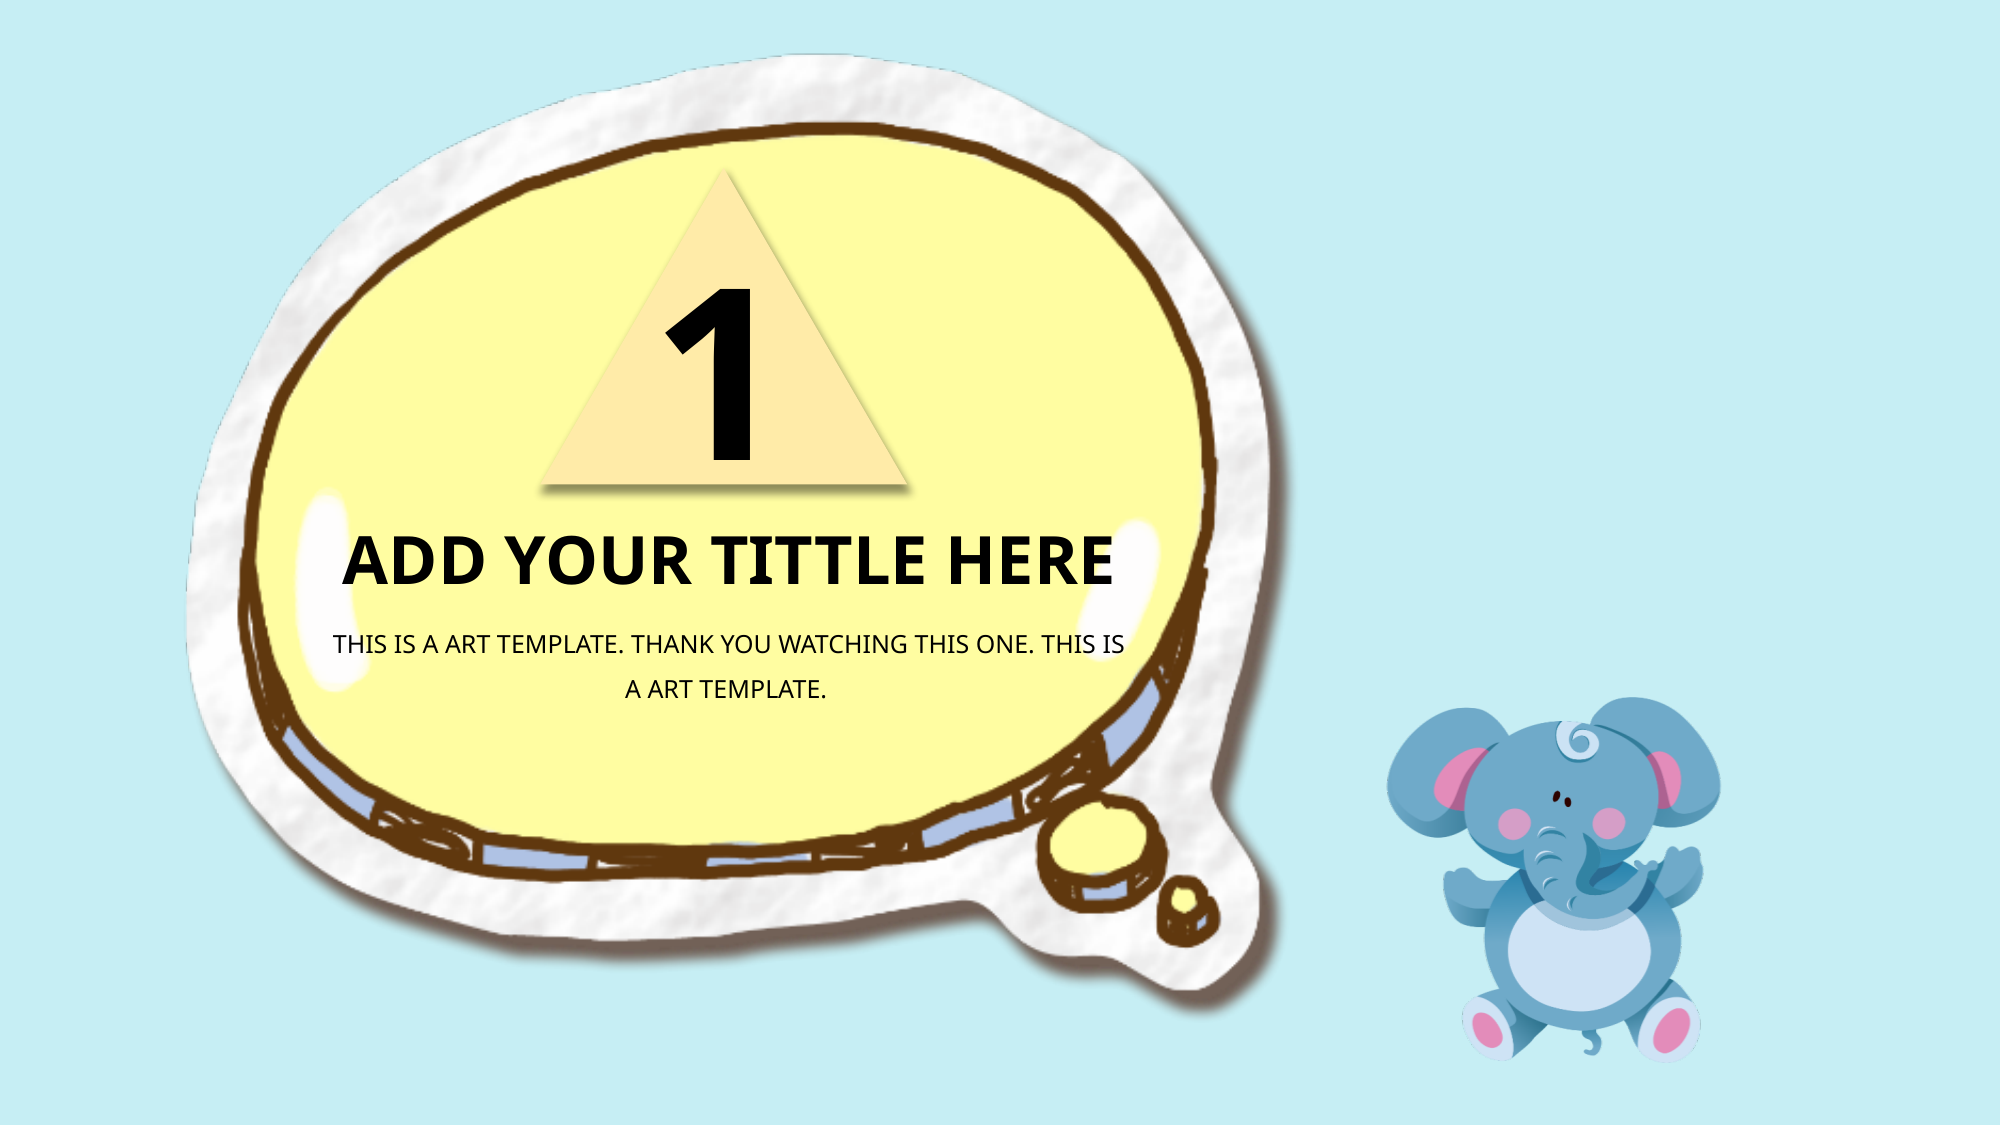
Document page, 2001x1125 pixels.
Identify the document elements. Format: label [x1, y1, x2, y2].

text_box [540, 167, 908, 520]
picture [74, 0, 1865, 1125]
